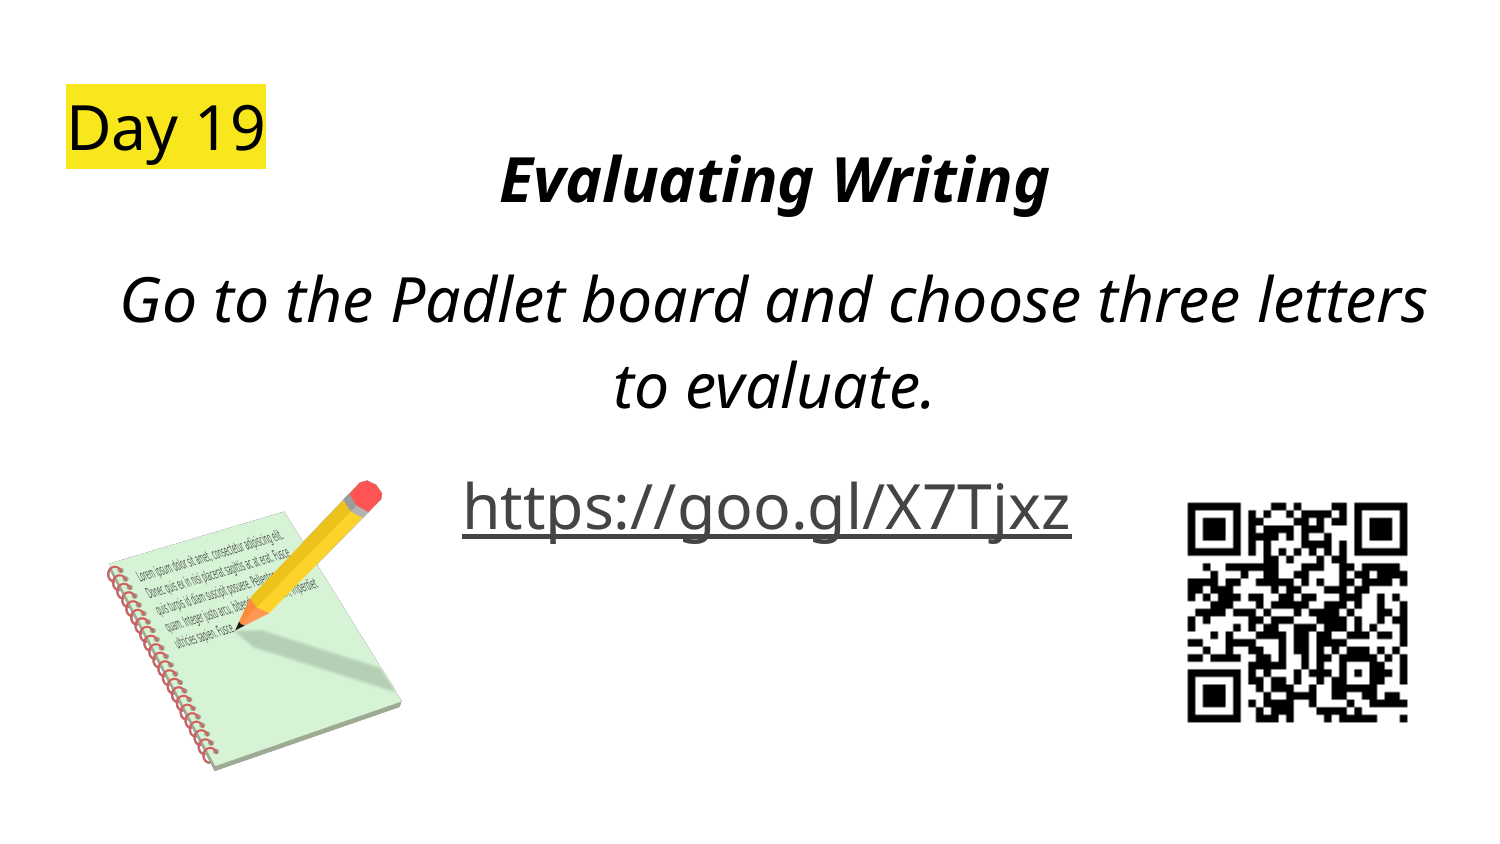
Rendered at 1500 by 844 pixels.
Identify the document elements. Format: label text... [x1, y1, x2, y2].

title Day 19 [51, 72, 1449, 167]
picture [1155, 471, 1440, 756]
picture [96, 471, 413, 782]
list Evaluating Writing Go to the Padlet board and choose three letters to evaluate. https://goo.gl/X7Tjxz [76, 113, 1475, 661]
